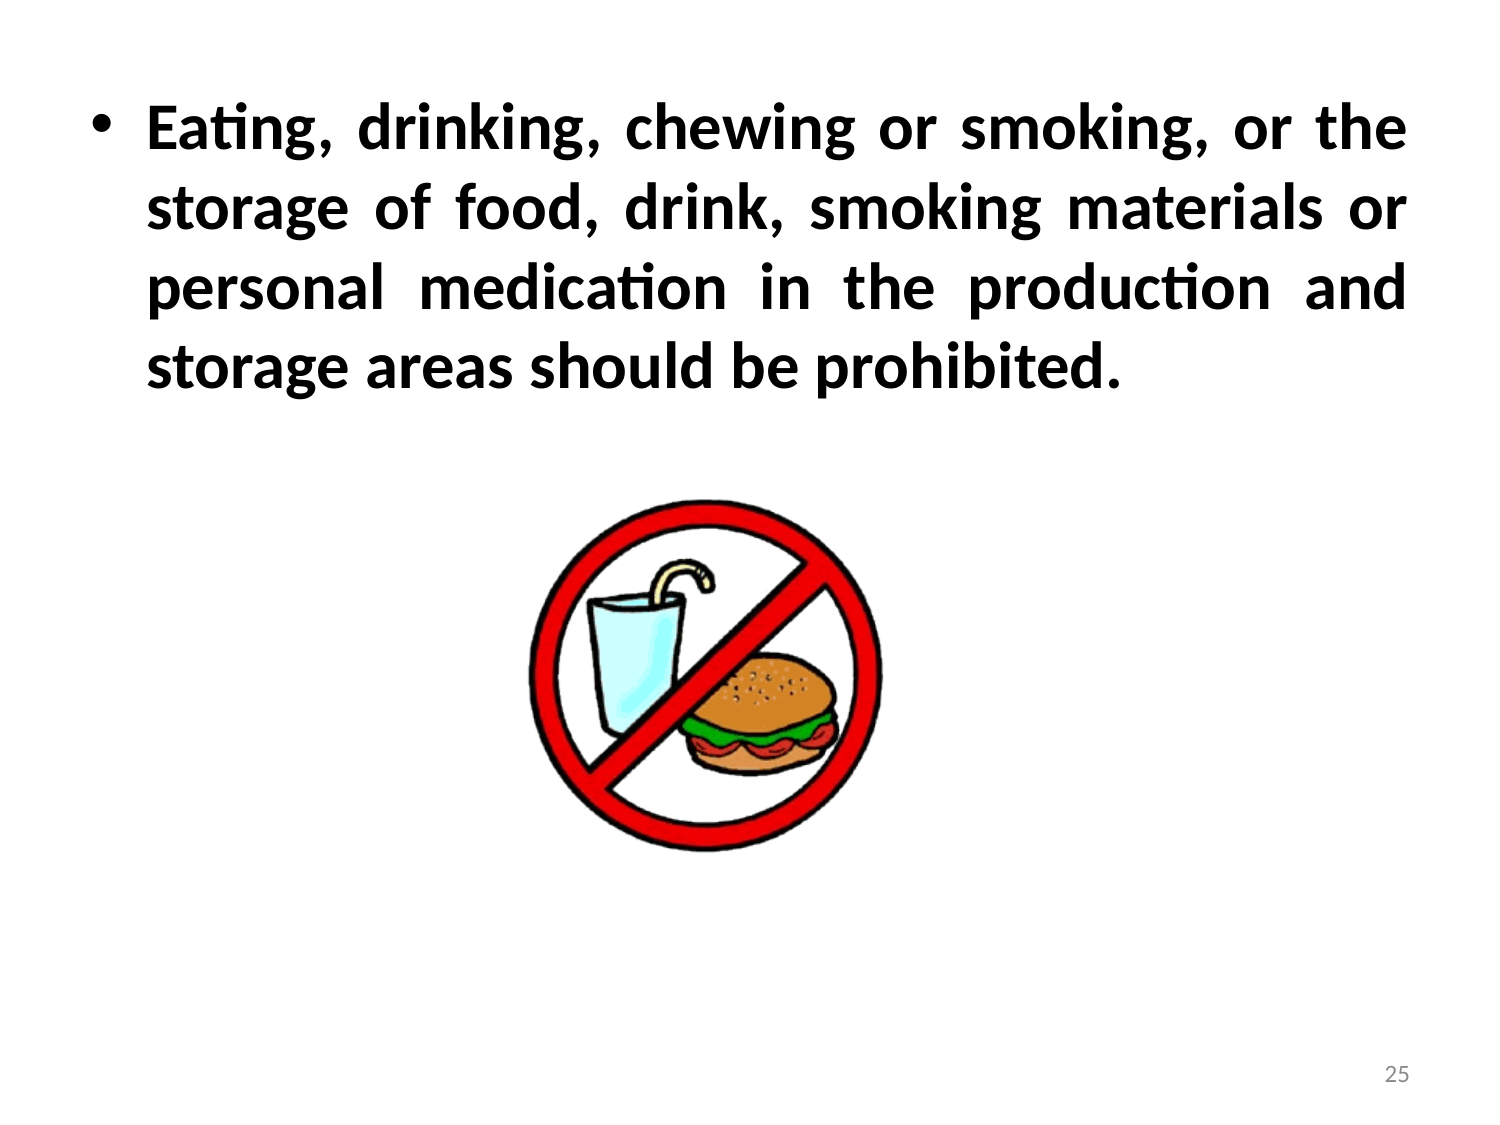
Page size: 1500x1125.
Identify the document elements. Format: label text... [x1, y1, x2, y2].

slide_number 25 [1074, 1042, 1425, 1103]
list Eating, drinking, chewing or smoking, or the storage of food, drink, smoking materials or personal medication in the production and storage areas should be prohibited. [75, 75, 1425, 1005]
picture [512, 487, 904, 873]
